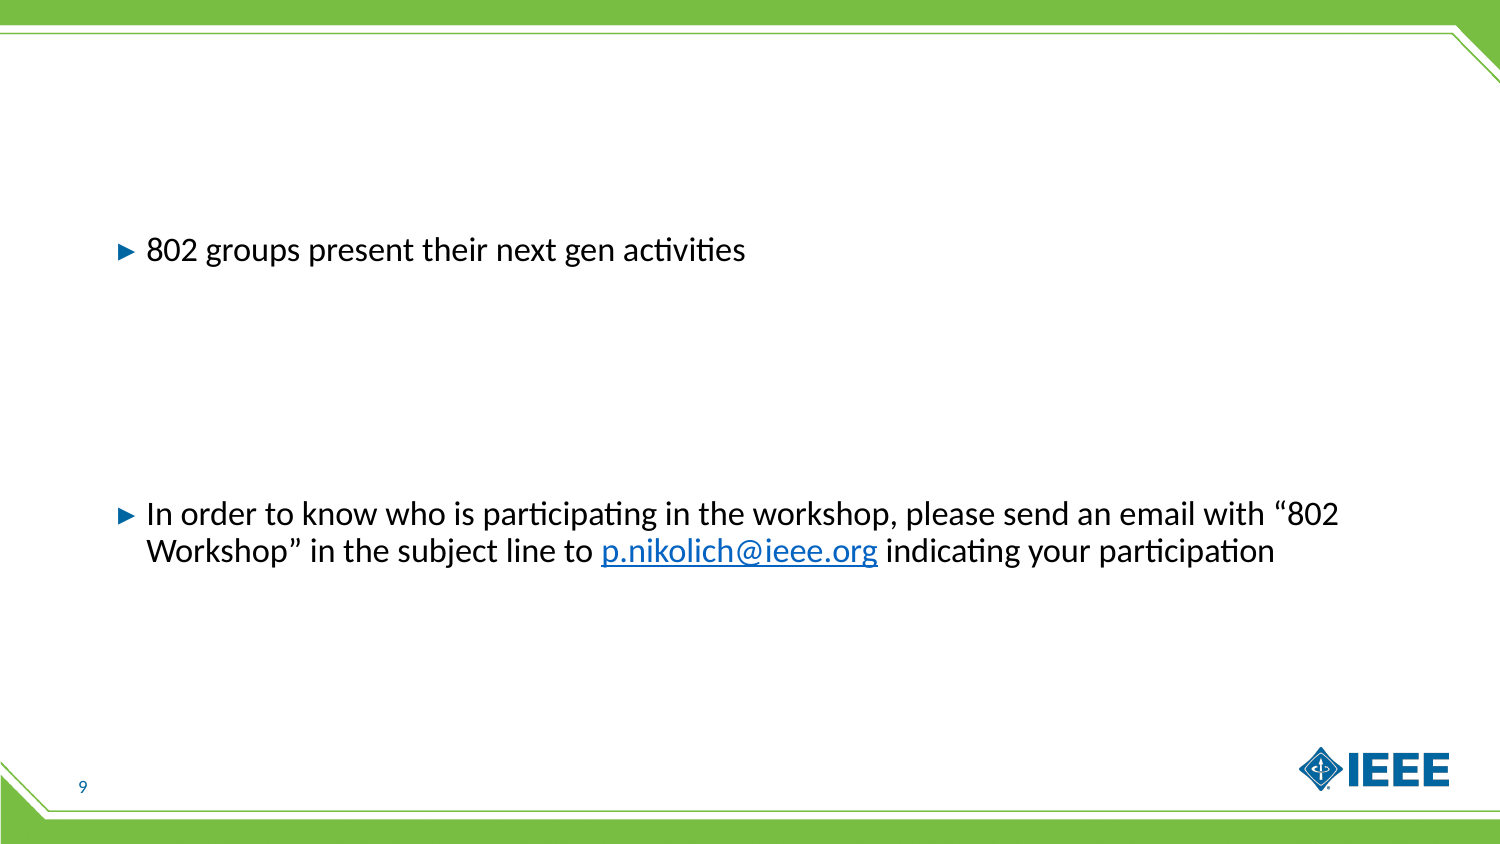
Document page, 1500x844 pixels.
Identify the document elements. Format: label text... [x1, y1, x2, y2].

picture [0, 0, 1500, 84]
picture [1299, 747, 1449, 760]
slide_number 9 [63, 763, 143, 809]
picture [2, 761, 1500, 844]
list 802 groups present their next gen activities In order to know who is participating in the workshop, please send an email with “802 Workshop” in the subject line to p.nikolich@ieee.org indicating your participation [103, 224, 1397, 710]
